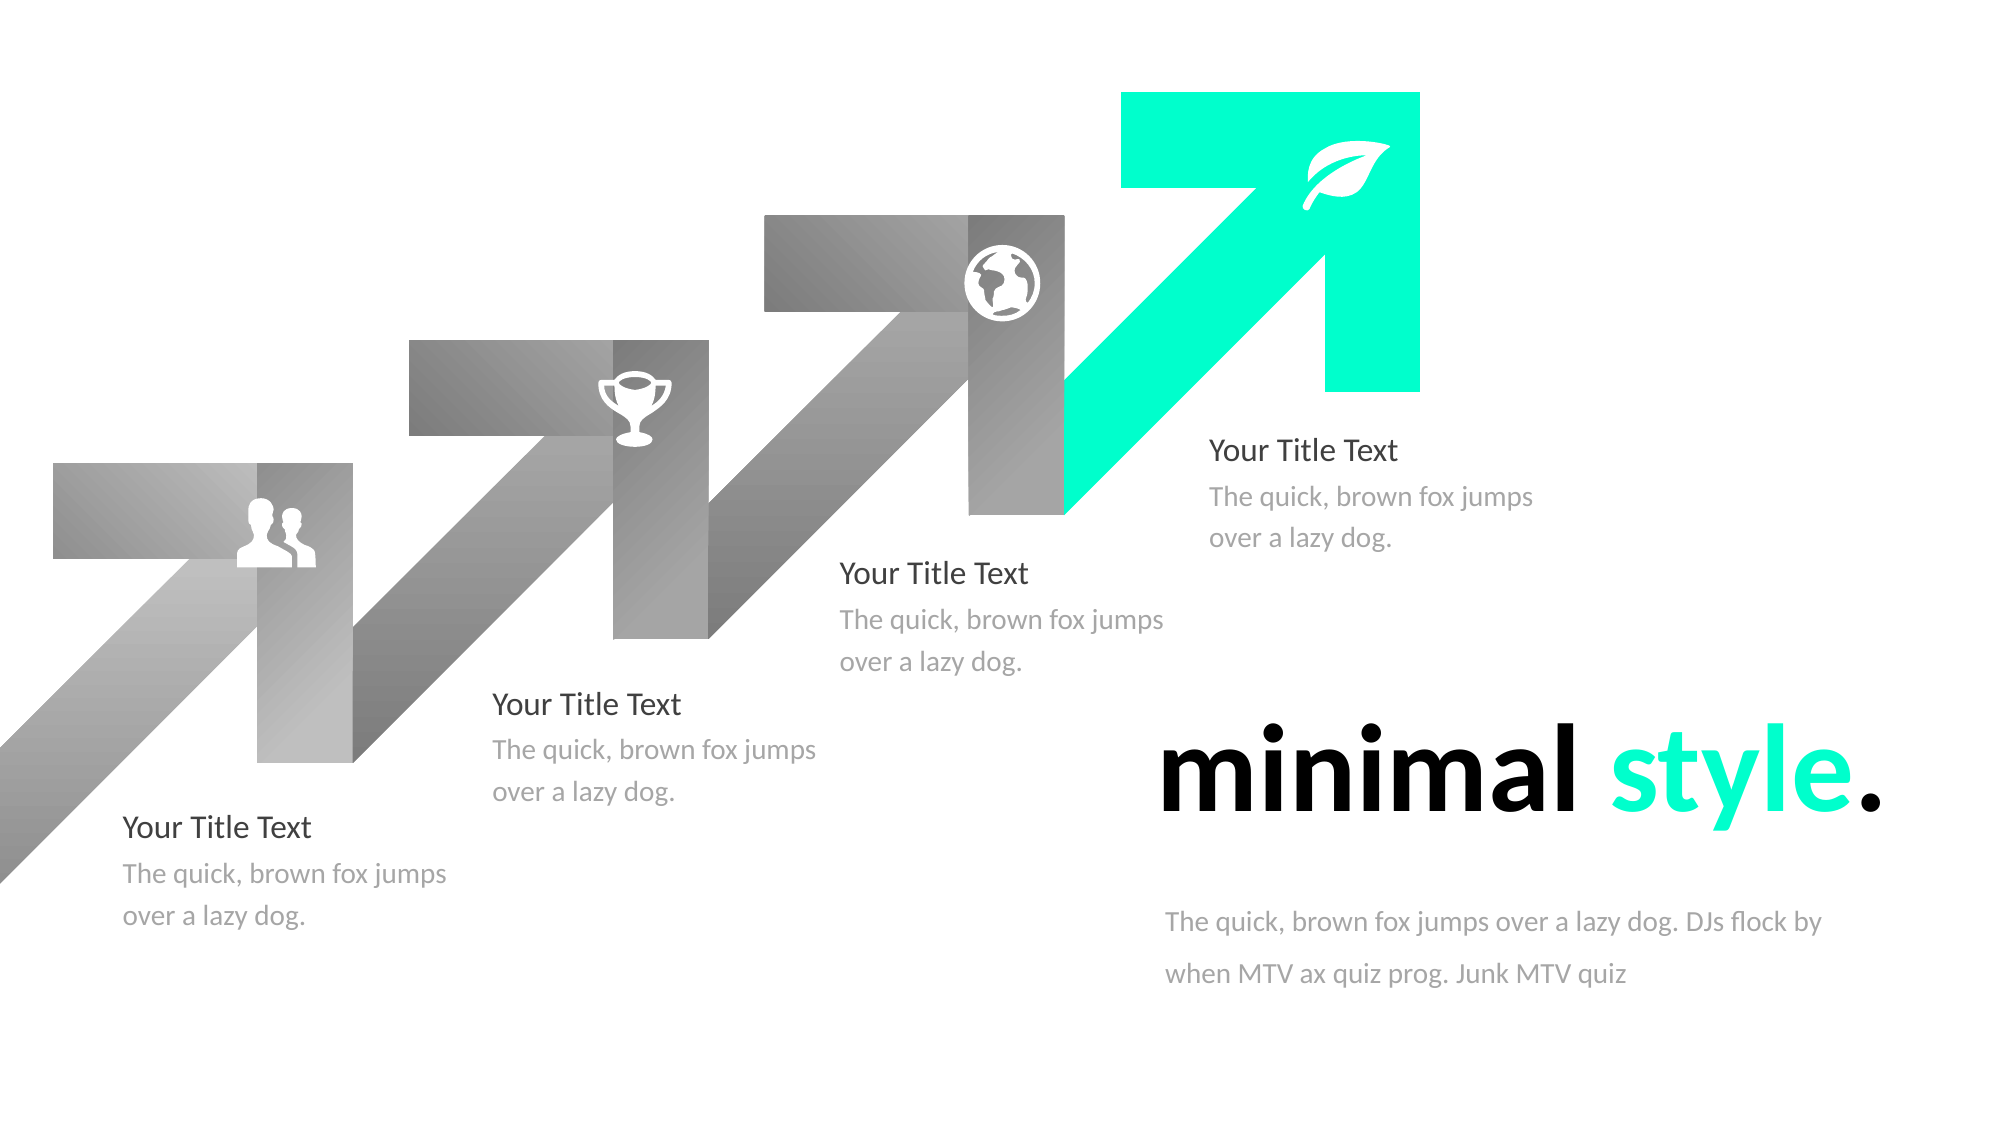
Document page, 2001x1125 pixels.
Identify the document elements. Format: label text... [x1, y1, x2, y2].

text_box The quick, brown fox jumps over a lazy dog. DJs flock by when MTV ax quiz prog. Junk MTV quiz [1150, 877, 1907, 998]
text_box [1194, 412, 1598, 563]
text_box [107, 789, 511, 940]
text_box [604, 215, 1081, 516]
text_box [249, 340, 725, 640]
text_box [824, 535, 1228, 686]
text_box minimal style. [1142, 679, 1903, 845]
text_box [960, 92, 1437, 392]
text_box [477, 666, 881, 817]
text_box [0, 463, 369, 763]
